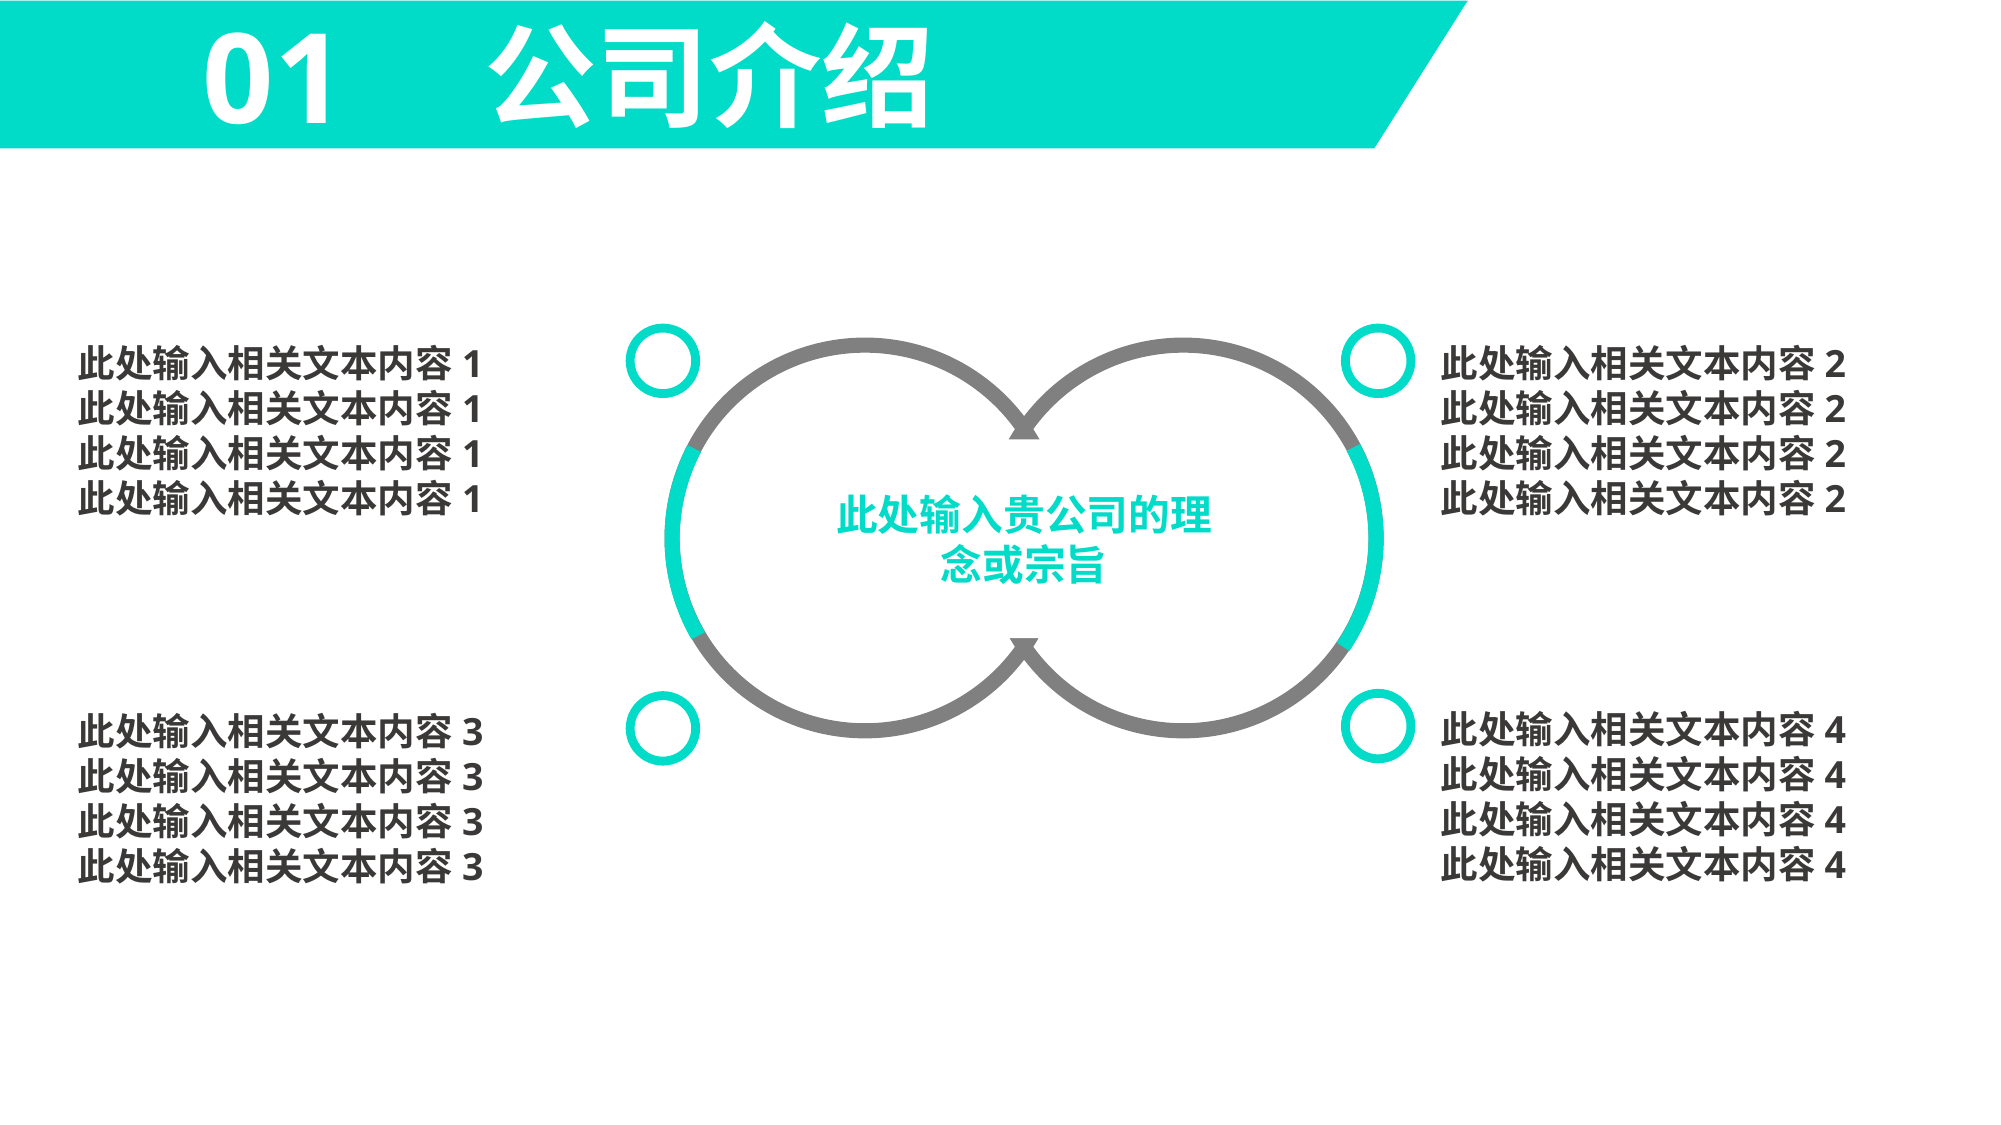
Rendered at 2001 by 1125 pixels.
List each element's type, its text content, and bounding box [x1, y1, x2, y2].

text_box [1348, 327, 1412, 395]
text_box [672, 344, 1377, 733]
text_box 此处输入相关文本内容4 此处输入相关文本内容4 此处输入相关文本内容4 此处输入相关文本内容4 [1425, 698, 1862, 893]
text_box 公司介绍 [469, 0, 950, 149]
text_box [0, 0, 188, 150]
text_box 此处输入相关文本内容3 此处输入相关文本内容3 此处输入相关文本内容3 此处输入相关文本内容3 [63, 700, 499, 896]
text_box 此处输入相关文本内容1 此处输入相关文本内容1 此处输入相关文本内容1 此处输入相关文本内容1 [63, 333, 499, 528]
text_box 此处输入相关文本内容2 此处输入相关文本内容2 此处输入相关文本内容2 此处输入相关文本内容2 [1425, 333, 1862, 528]
text_box [629, 694, 697, 763]
text_box [1345, 692, 1412, 760]
text_box [361, 0, 1470, 150]
text_box [629, 327, 693, 395]
text_box 01 [188, 0, 361, 156]
